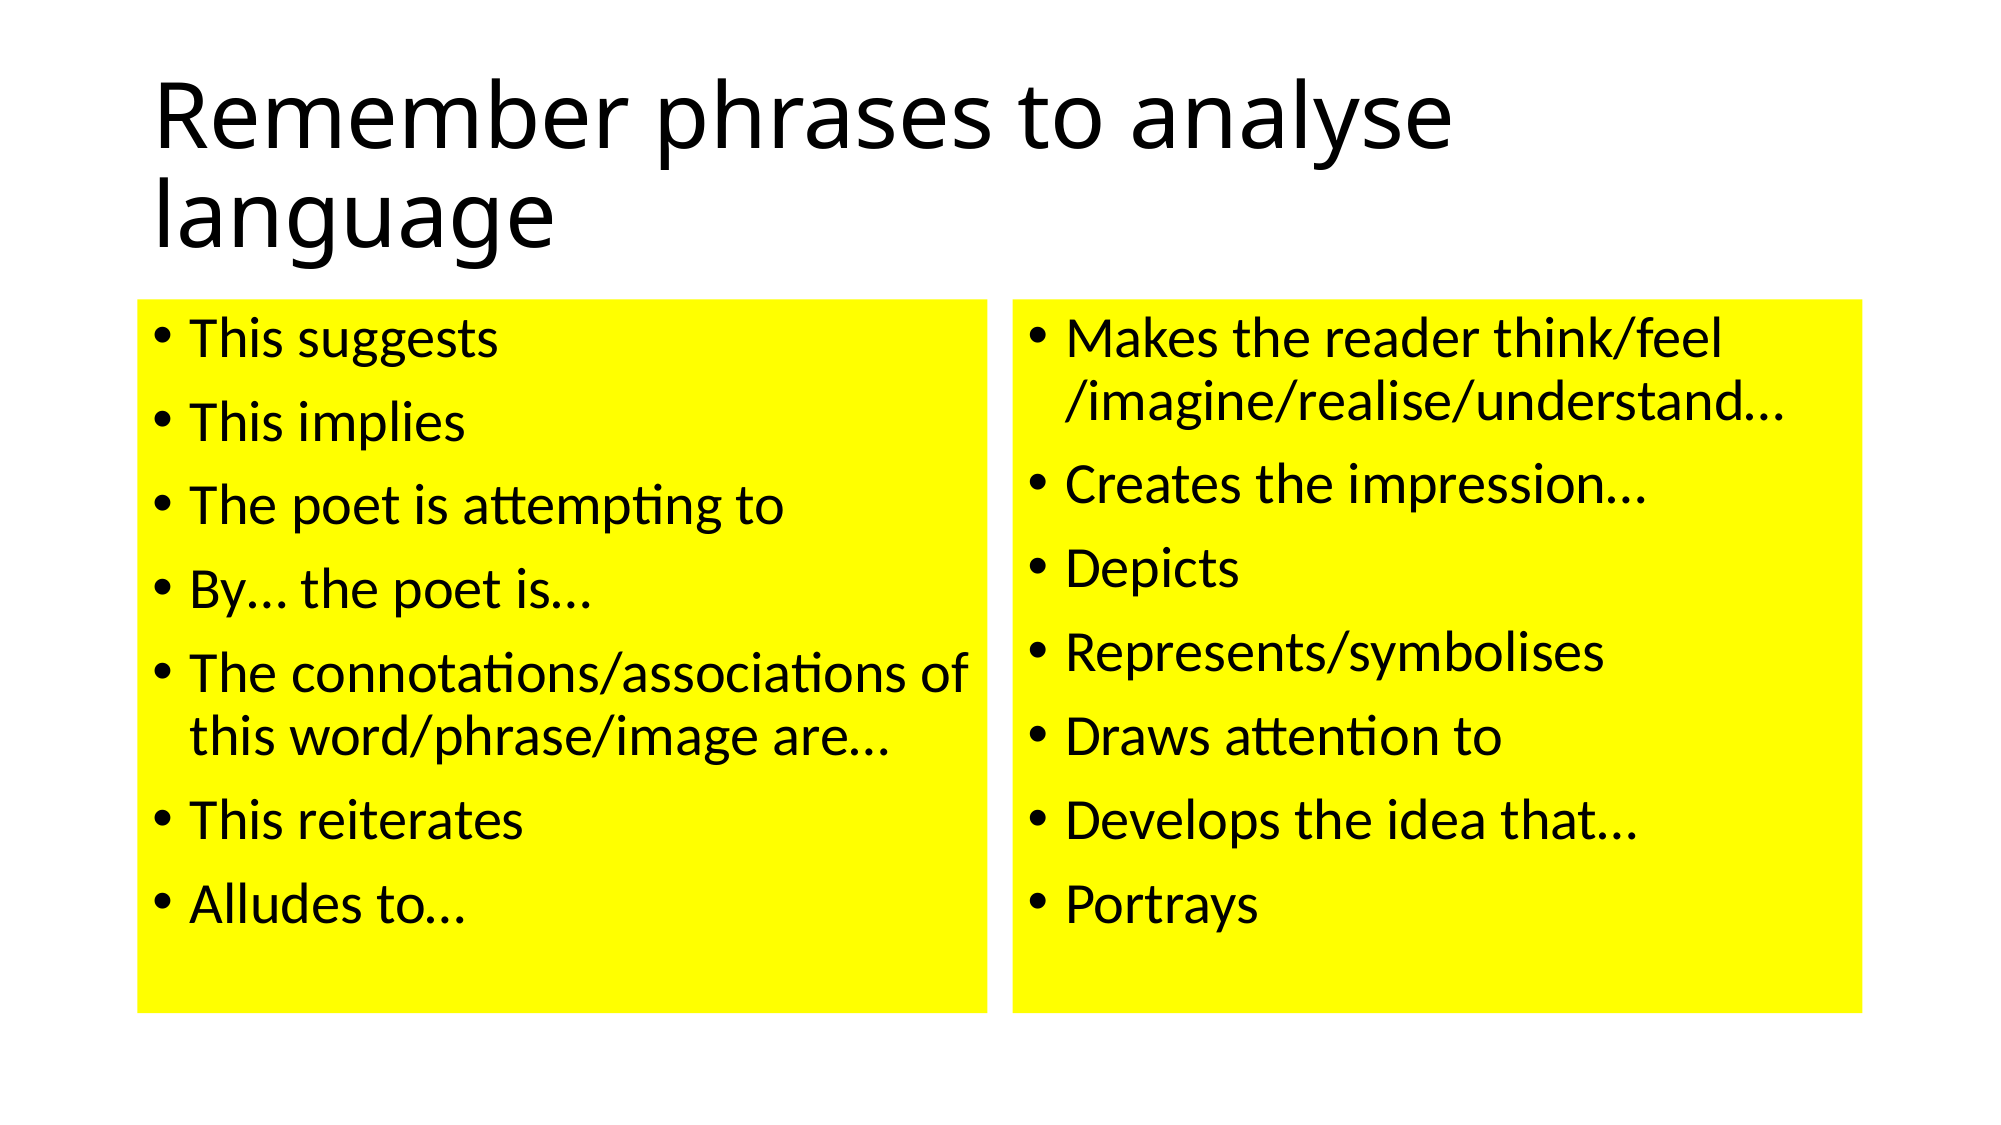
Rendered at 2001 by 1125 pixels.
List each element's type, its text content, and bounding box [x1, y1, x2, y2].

list Makes the reader think/feel /imagine/realise/understand… Creates the impression… Depicts Represents/symbolises Draws attention to Develops the idea that… Portrays [1012, 299, 1863, 1014]
title Remember phrases to analyse language [137, 59, 1863, 278]
list This suggests This implies The poet is attempting to By… the poet is… The connotations/associations of this word/phrase/image are… This reiterates Alludes to… [137, 299, 988, 1014]
